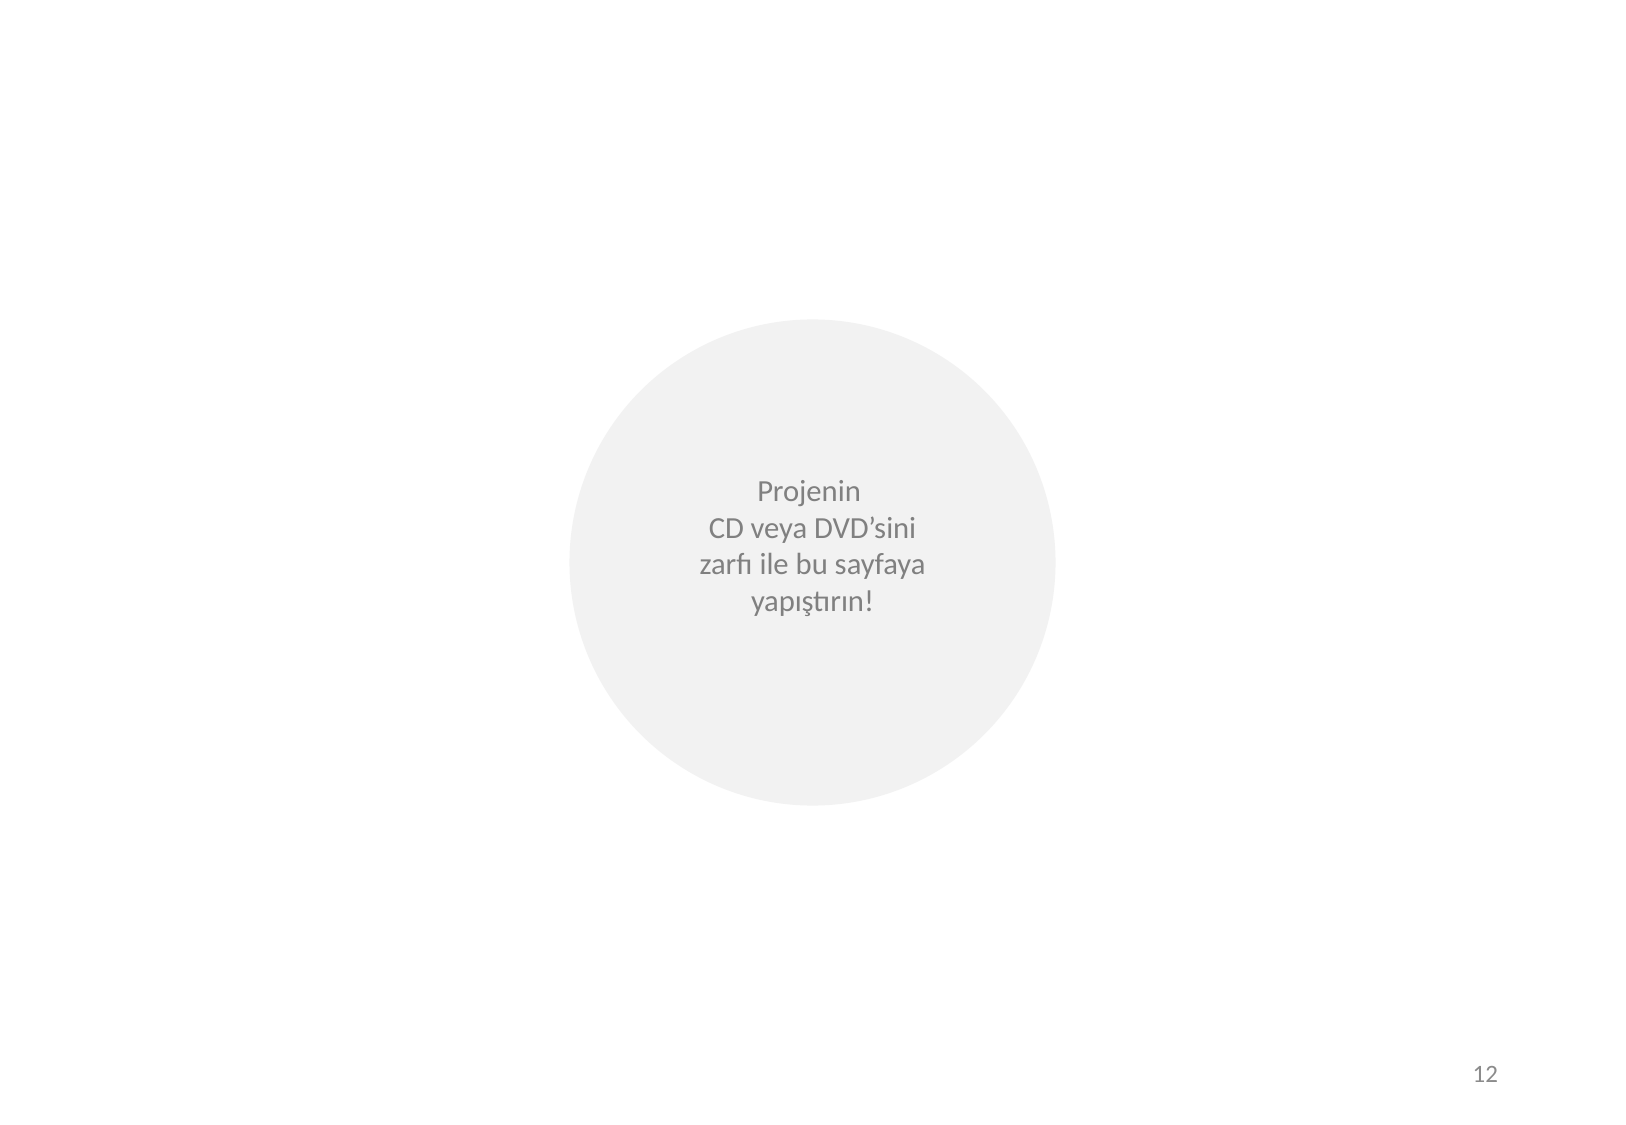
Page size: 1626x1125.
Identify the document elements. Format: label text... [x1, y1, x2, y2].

text_box Projenin CD veya DVD’sini zarfı ile bu sayfaya yapıştırın! [568, 318, 1057, 807]
slide_number 12 [1147, 1042, 1514, 1103]
